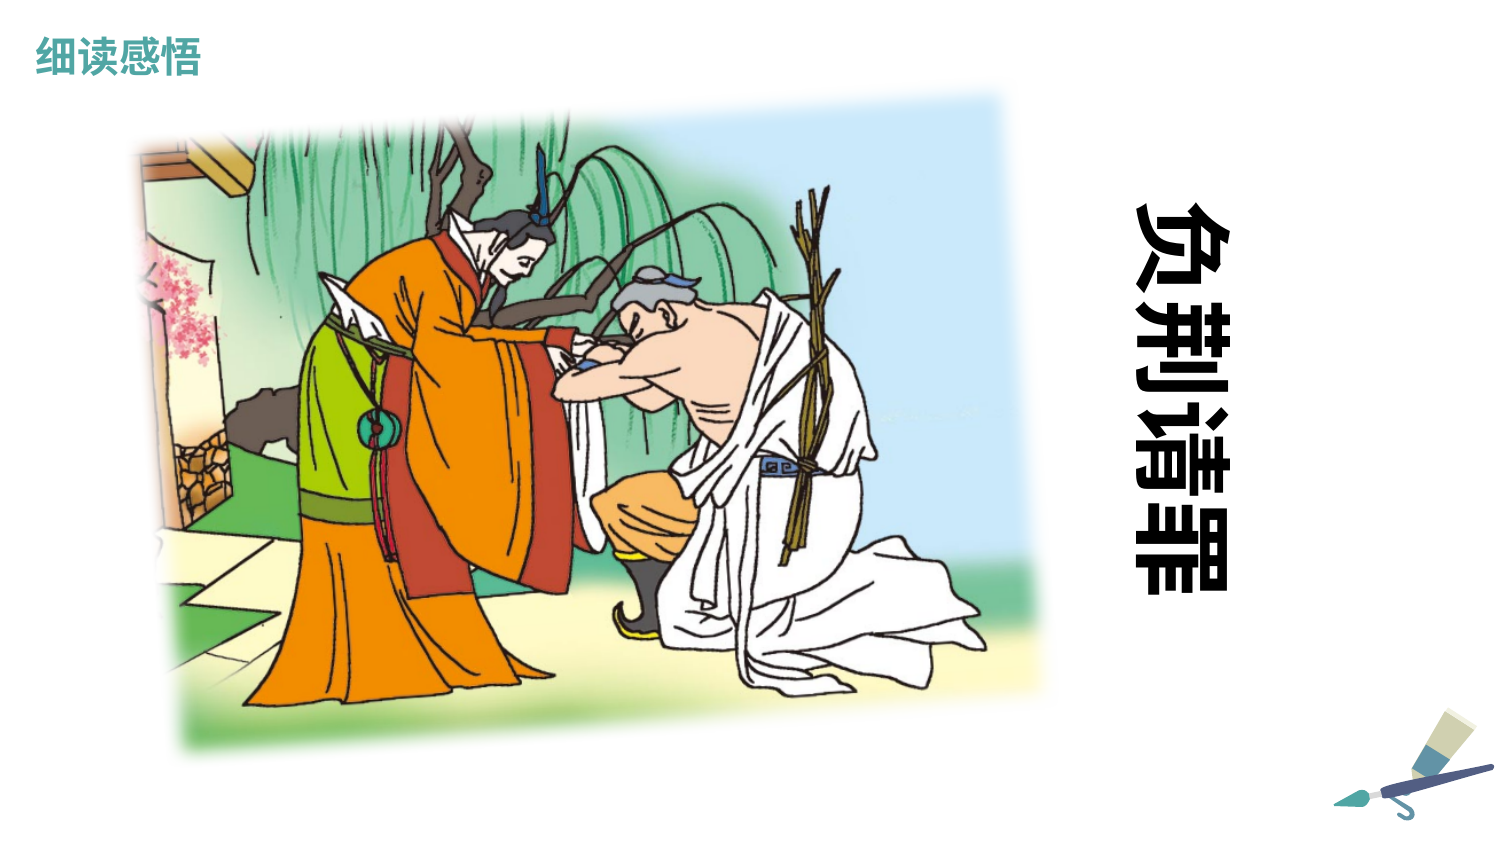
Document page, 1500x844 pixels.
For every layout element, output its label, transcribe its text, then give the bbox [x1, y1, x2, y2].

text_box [1358, 708, 1481, 844]
text_box 负荆请罪 [1112, 193, 1257, 650]
picture [143, 103, 1041, 741]
text_box 细读感悟 [24, 25, 261, 87]
